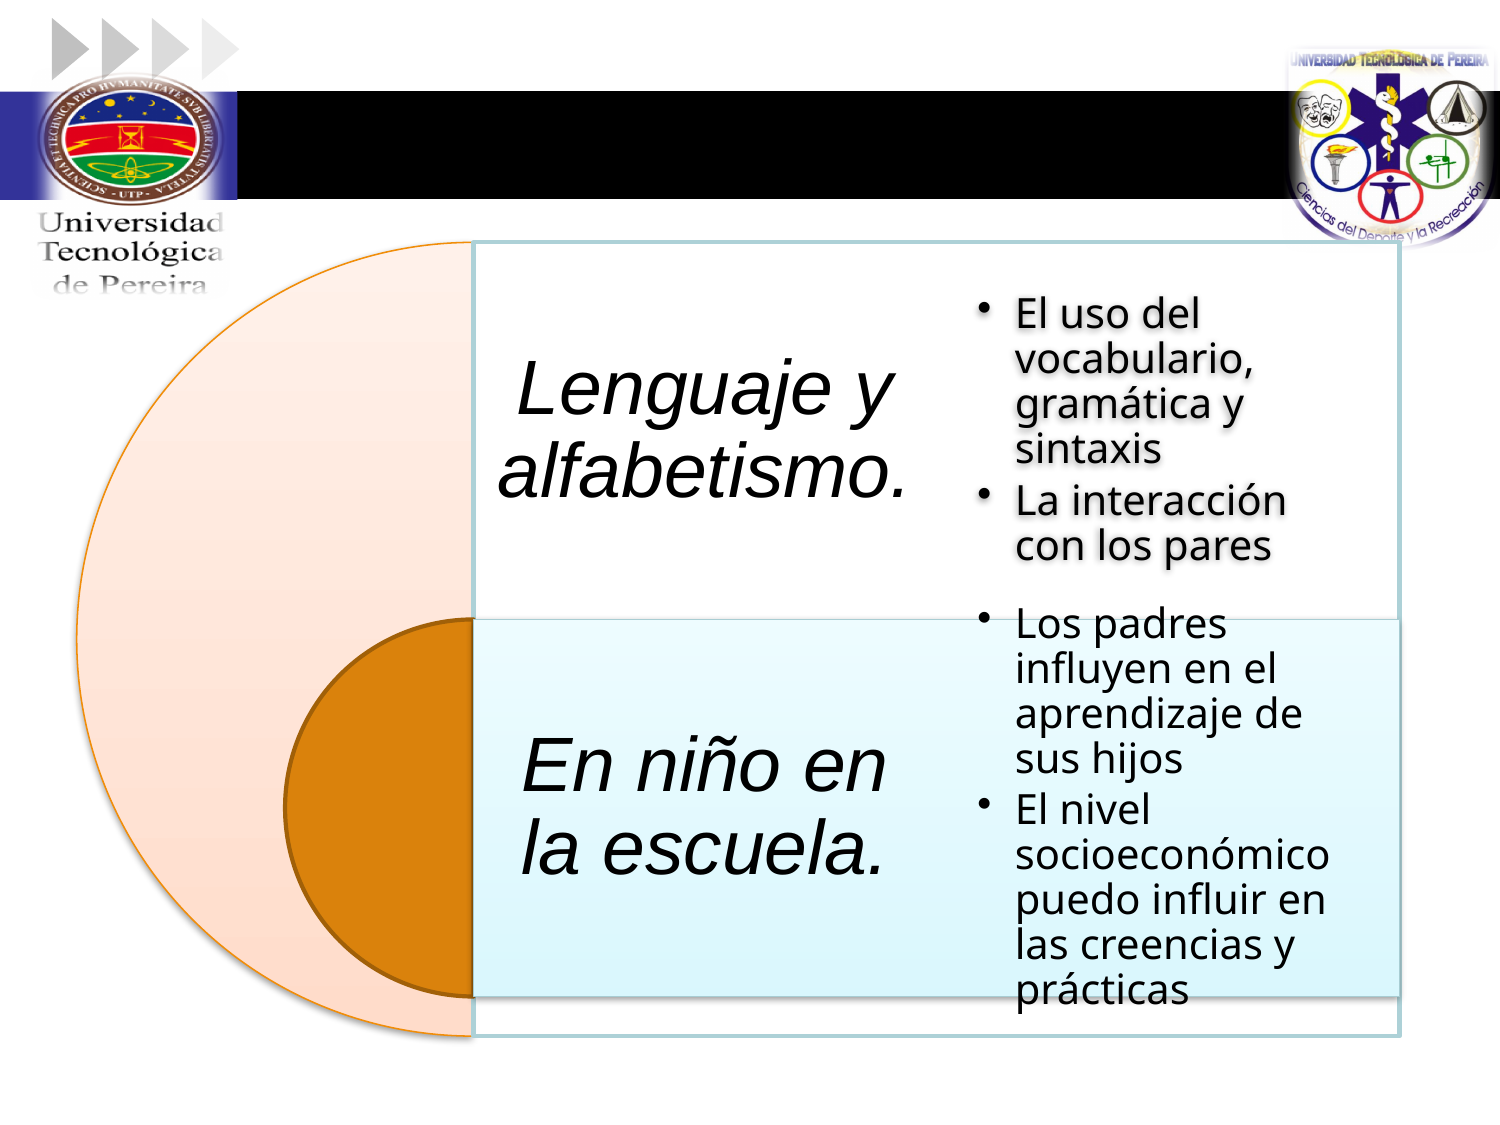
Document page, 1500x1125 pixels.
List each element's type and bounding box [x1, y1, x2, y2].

picture [29, 66, 231, 301]
picture [1281, 42, 1500, 254]
text_box [76, 207, 1400, 1071]
